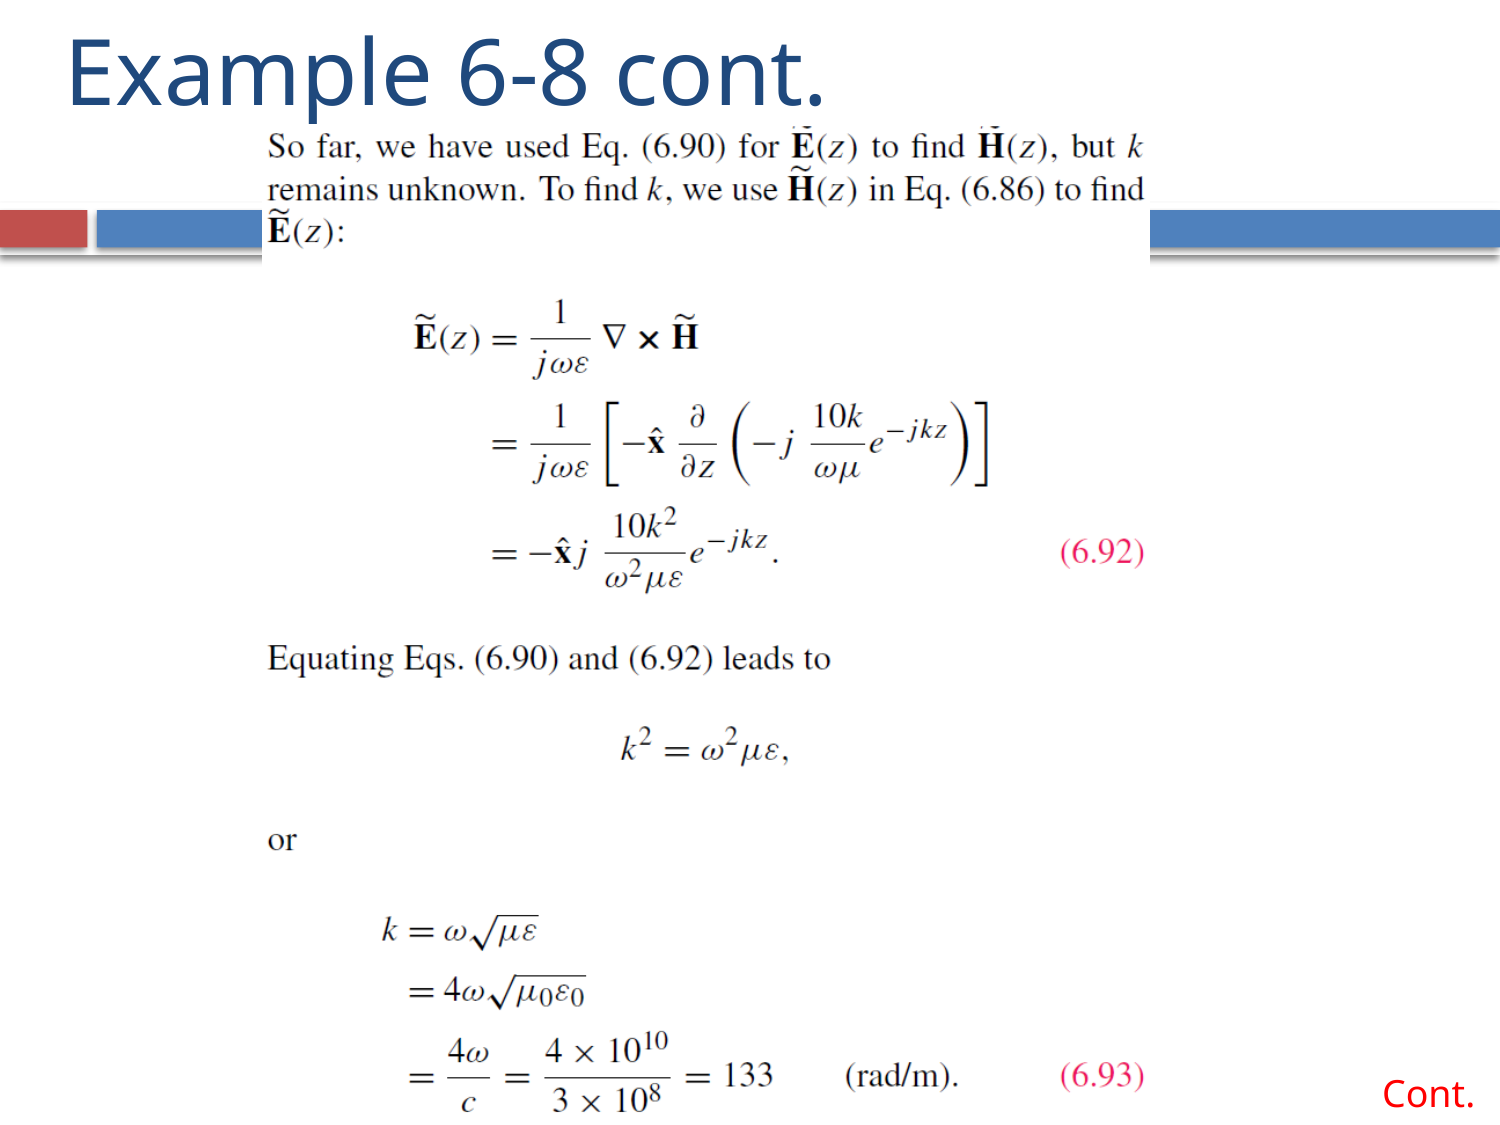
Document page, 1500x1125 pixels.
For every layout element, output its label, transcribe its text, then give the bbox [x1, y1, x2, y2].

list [262, 124, 1151, 1120]
title Example 6-8 cont. [50, 0, 1388, 150]
text_box Cont. [1367, 1062, 1490, 1123]
